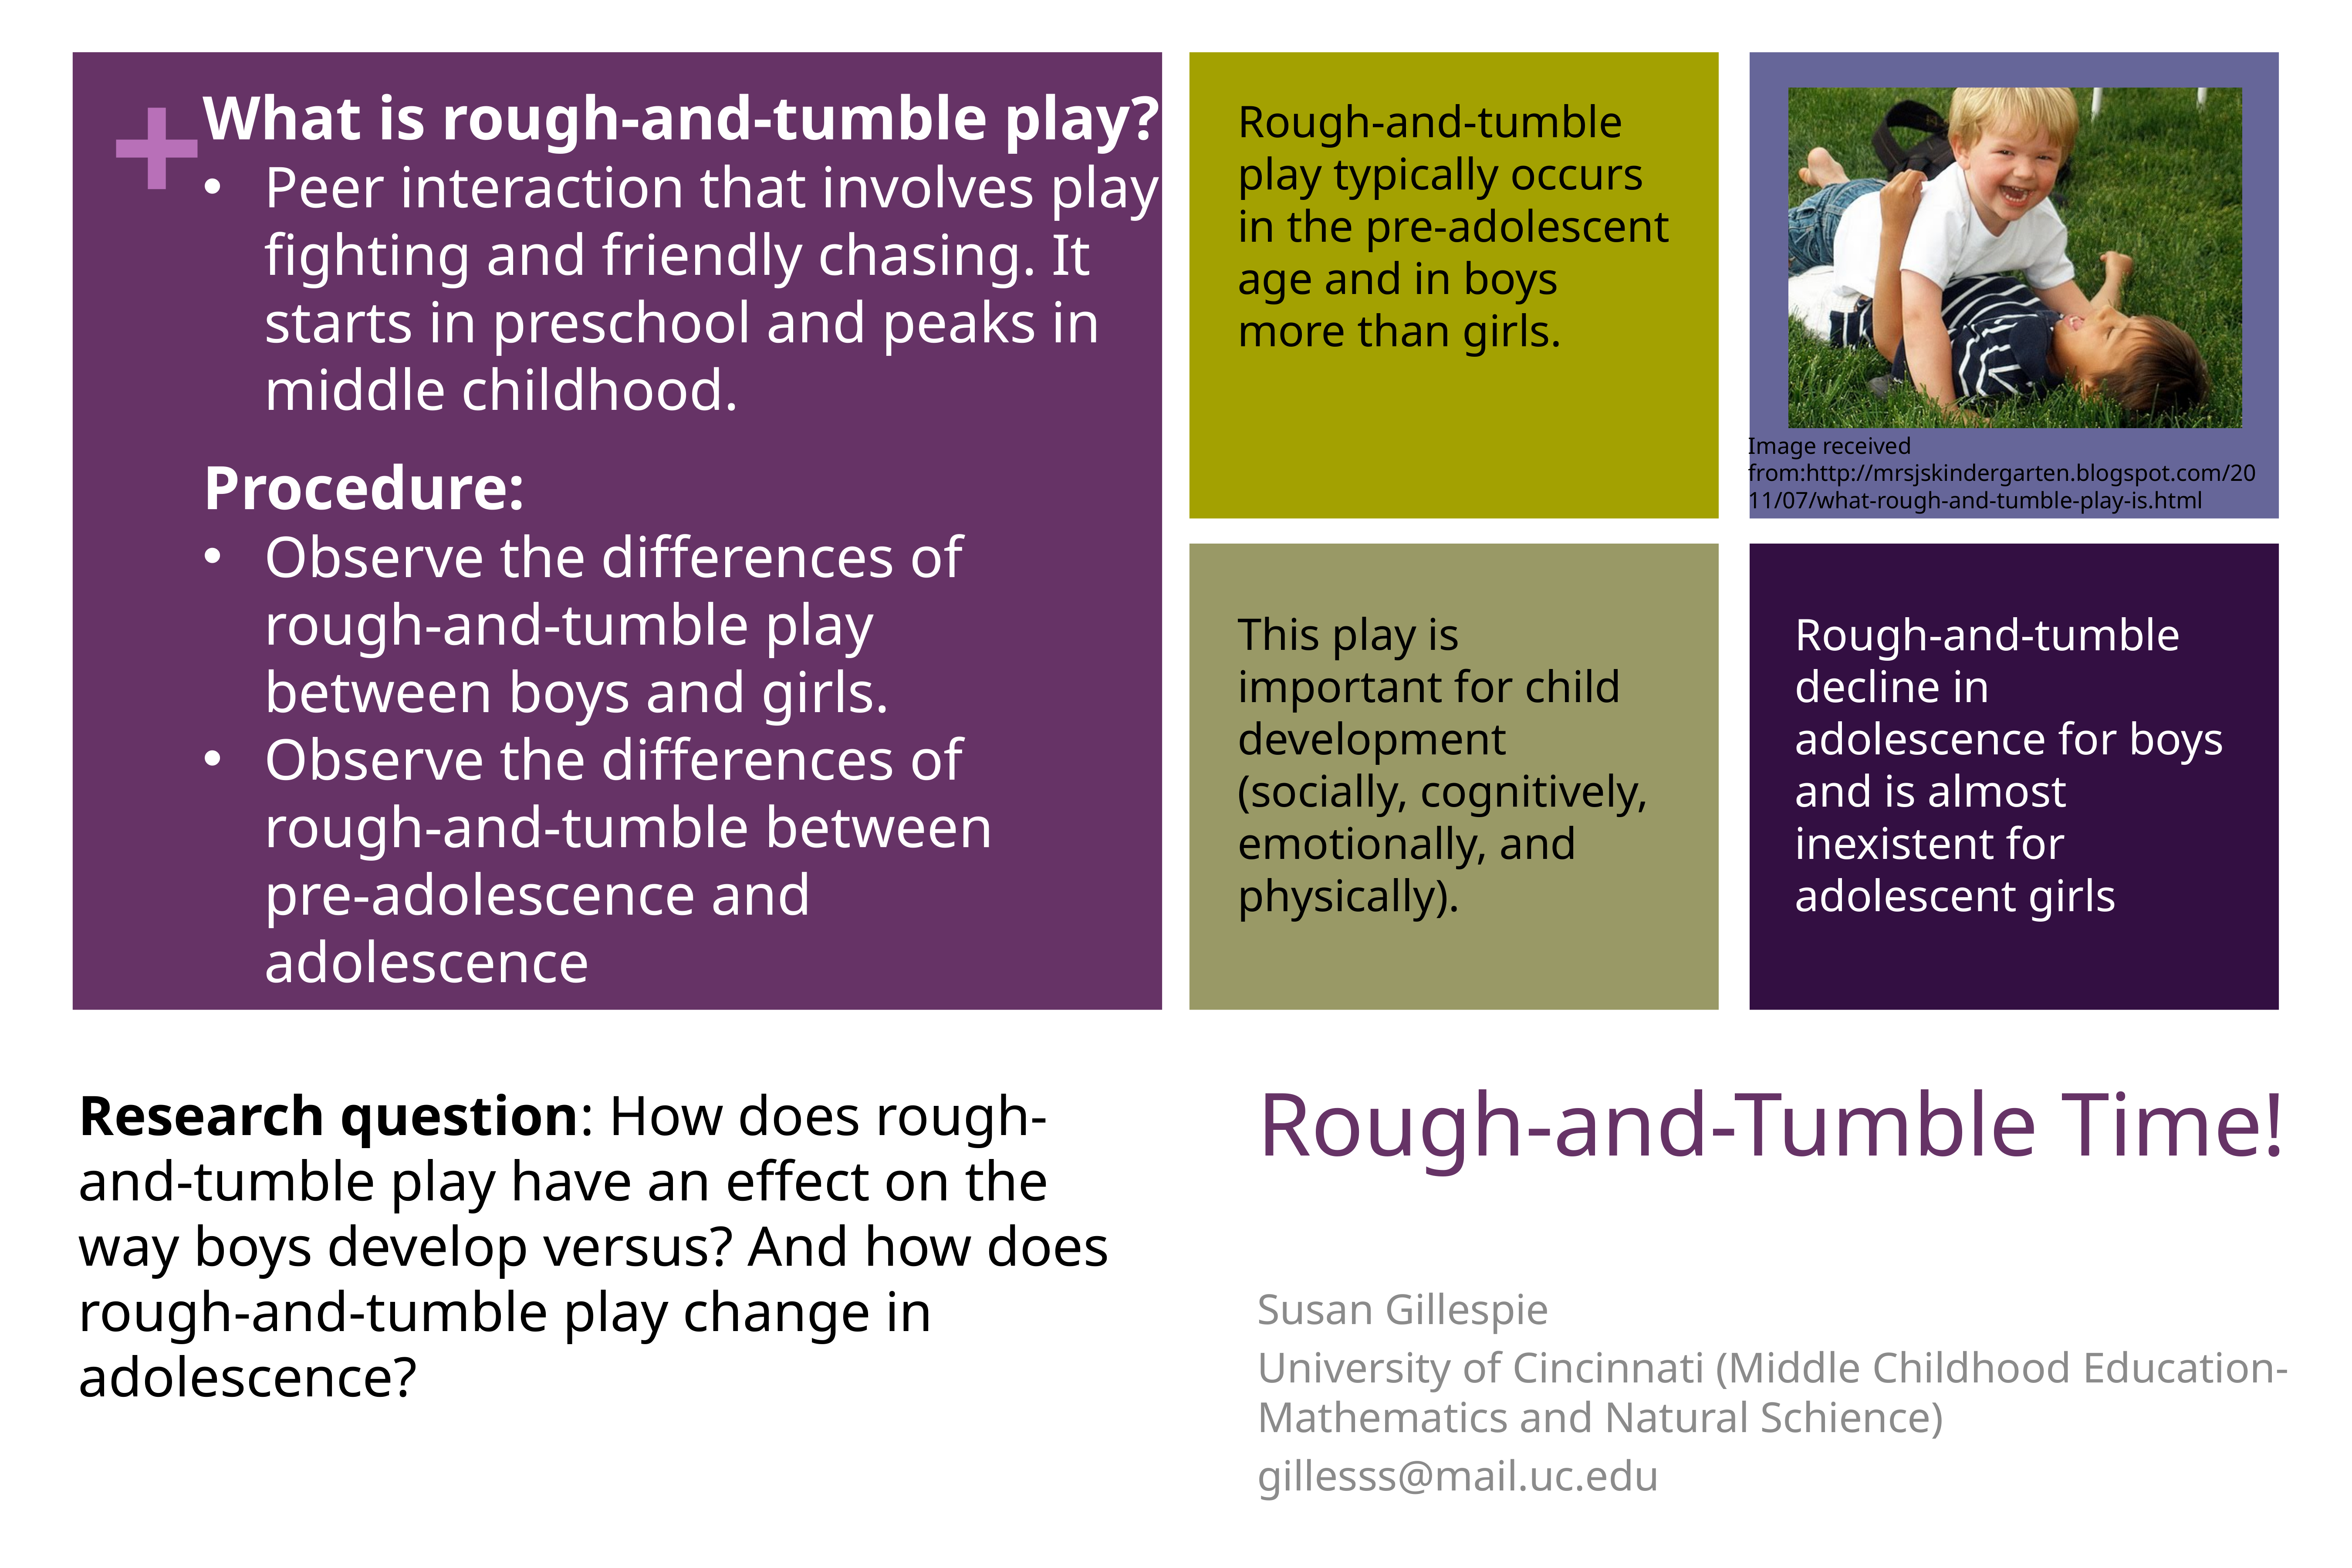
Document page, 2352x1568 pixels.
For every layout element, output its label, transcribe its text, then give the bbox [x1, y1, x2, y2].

picture [1788, 88, 2243, 429]
text_box Rough-and-tumble decline in adolescence for boys and is almost inexistent for adolescent girls [1788, 603, 2242, 923]
text_box Procedure: Observe the differences of rough-and-tumble play between boys and girls. Observe the differences of rough-and-tumble between pre-adolescence and adolescence [196, 446, 1081, 997]
text_box Image received from:http://mrsjskindergarten.blogspot.com/2011/07/what-rough-and-tumble-play-is.html [1742, 428, 2269, 517]
text_box This play is important for child development (socially, cognitively, emotionally, and physically). [1231, 603, 1681, 923]
text_box Research question: How does rough-and-tumble play have an effect on the way boys develop versus? And how does rough-and-tumble play change in adolescence? [71, 1077, 1165, 1411]
text_box What is rough-and-tumble play? Peer interaction that involves play fighting and friendly chasing. It starts in preschool and peaks in middle childhood. [196, 76, 1172, 425]
subtitle Susan Gillespie University of Cincinnati (Middle Childhood Education-Mathematics and Natural Schience) gillesss@mail.uc.edu [1235, 1271, 2352, 1512]
text_box Rough-and-tumble play typically occurs in the pre-adolescent age and in boys more than girls. [1231, 91, 1681, 411]
title Rough-and-Tumble Time! [1235, 1057, 2352, 1271]
